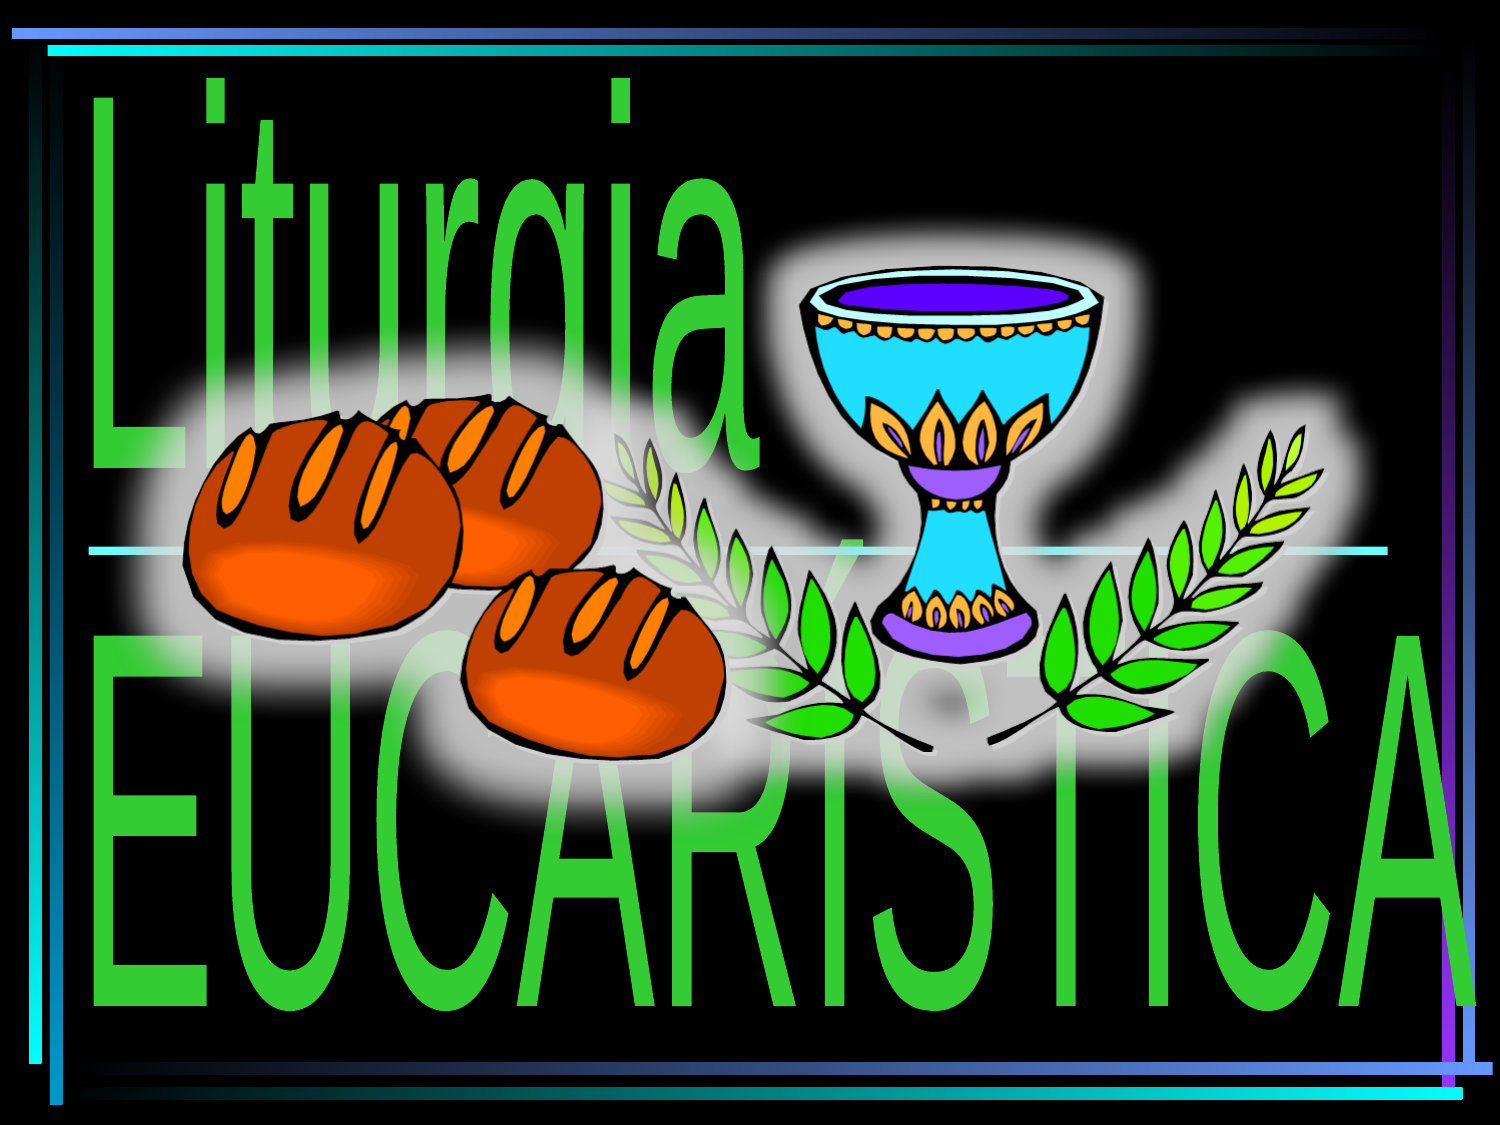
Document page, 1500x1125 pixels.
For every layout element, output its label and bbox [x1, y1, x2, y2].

picture [107, 245, 1329, 805]
